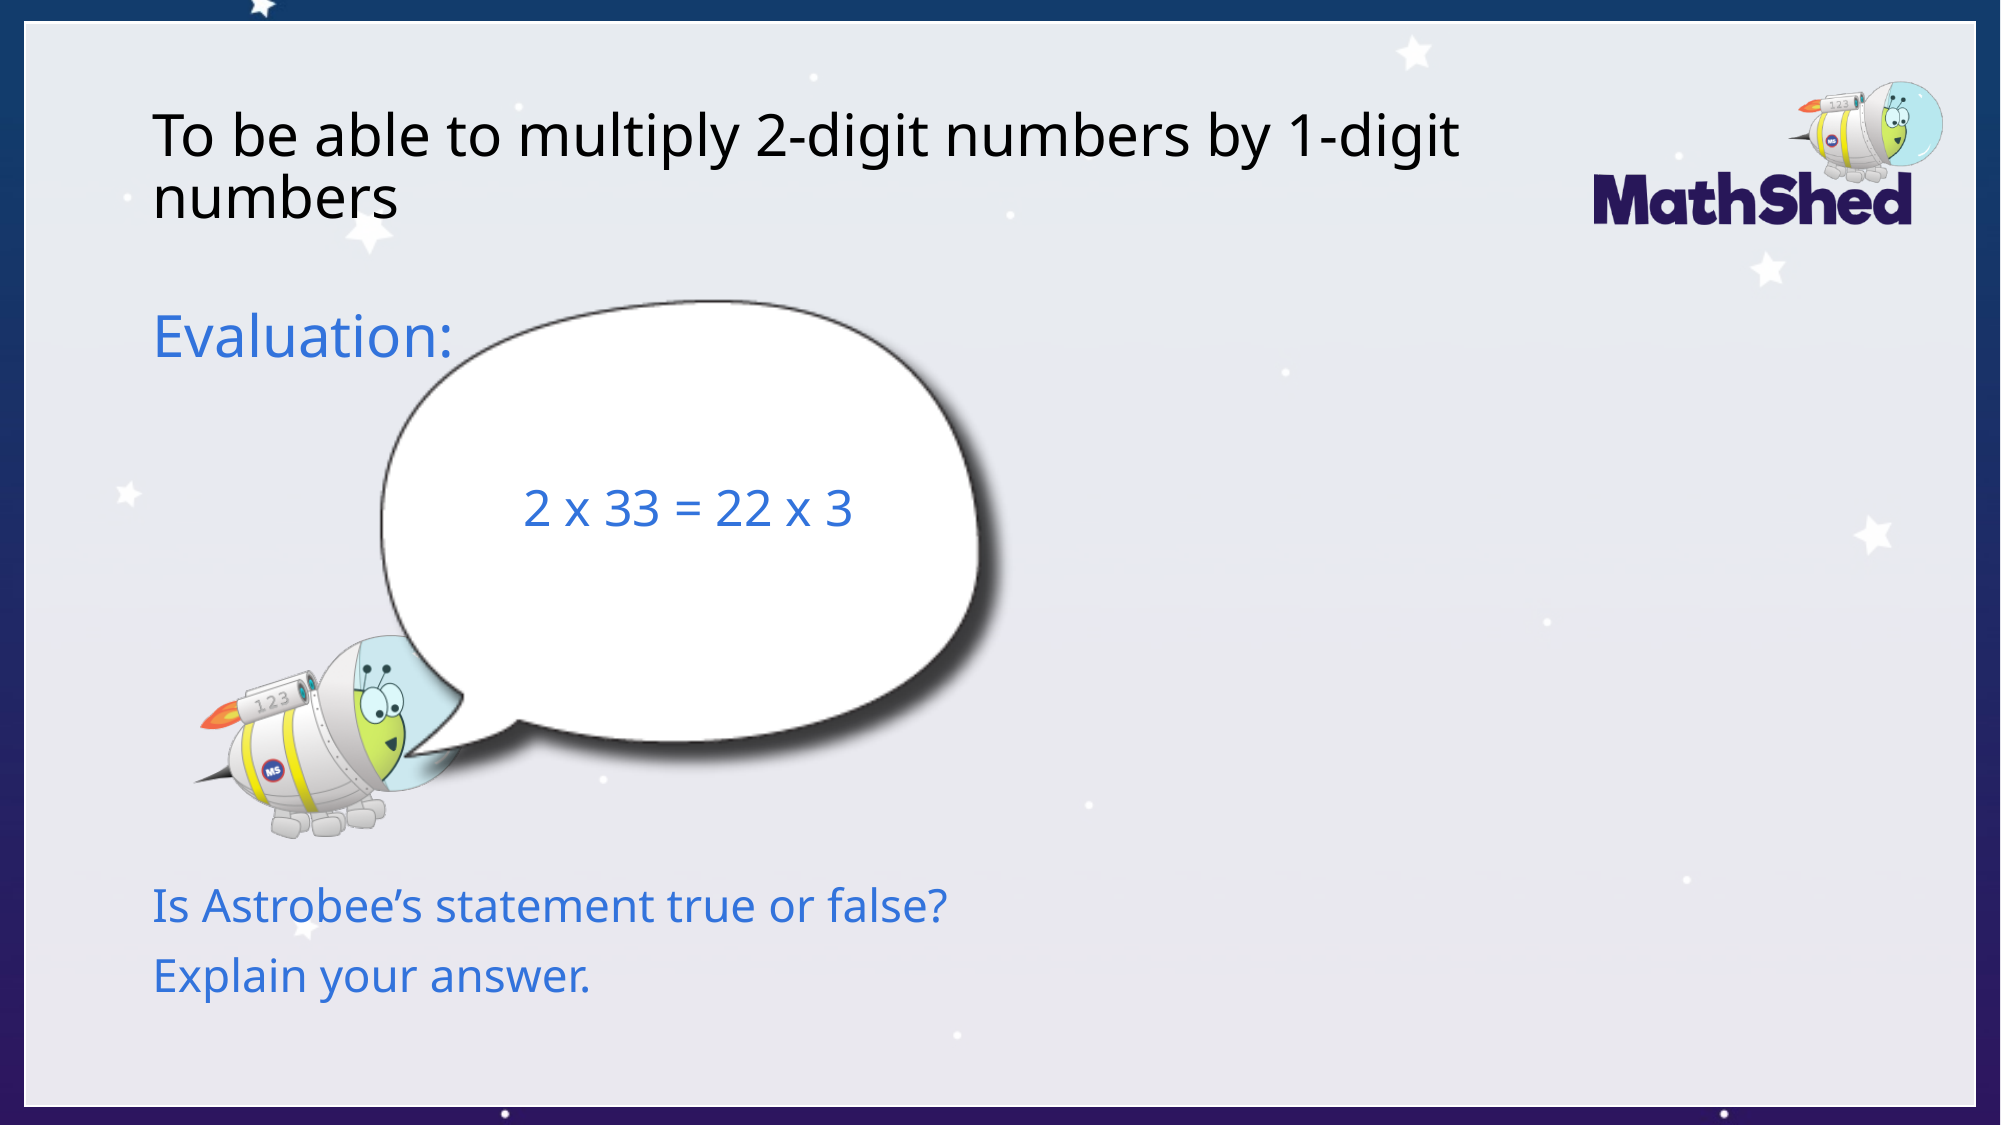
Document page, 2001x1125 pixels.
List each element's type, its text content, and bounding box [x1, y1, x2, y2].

picture [0, 0, 2001, 1125]
title To be able to multiply 2-digit numbers by 1-digit numbers [137, 59, 1578, 278]
list Evaluation: Is Astrobee’s statement true or false? Explain your answer. [137, 299, 1863, 1014]
